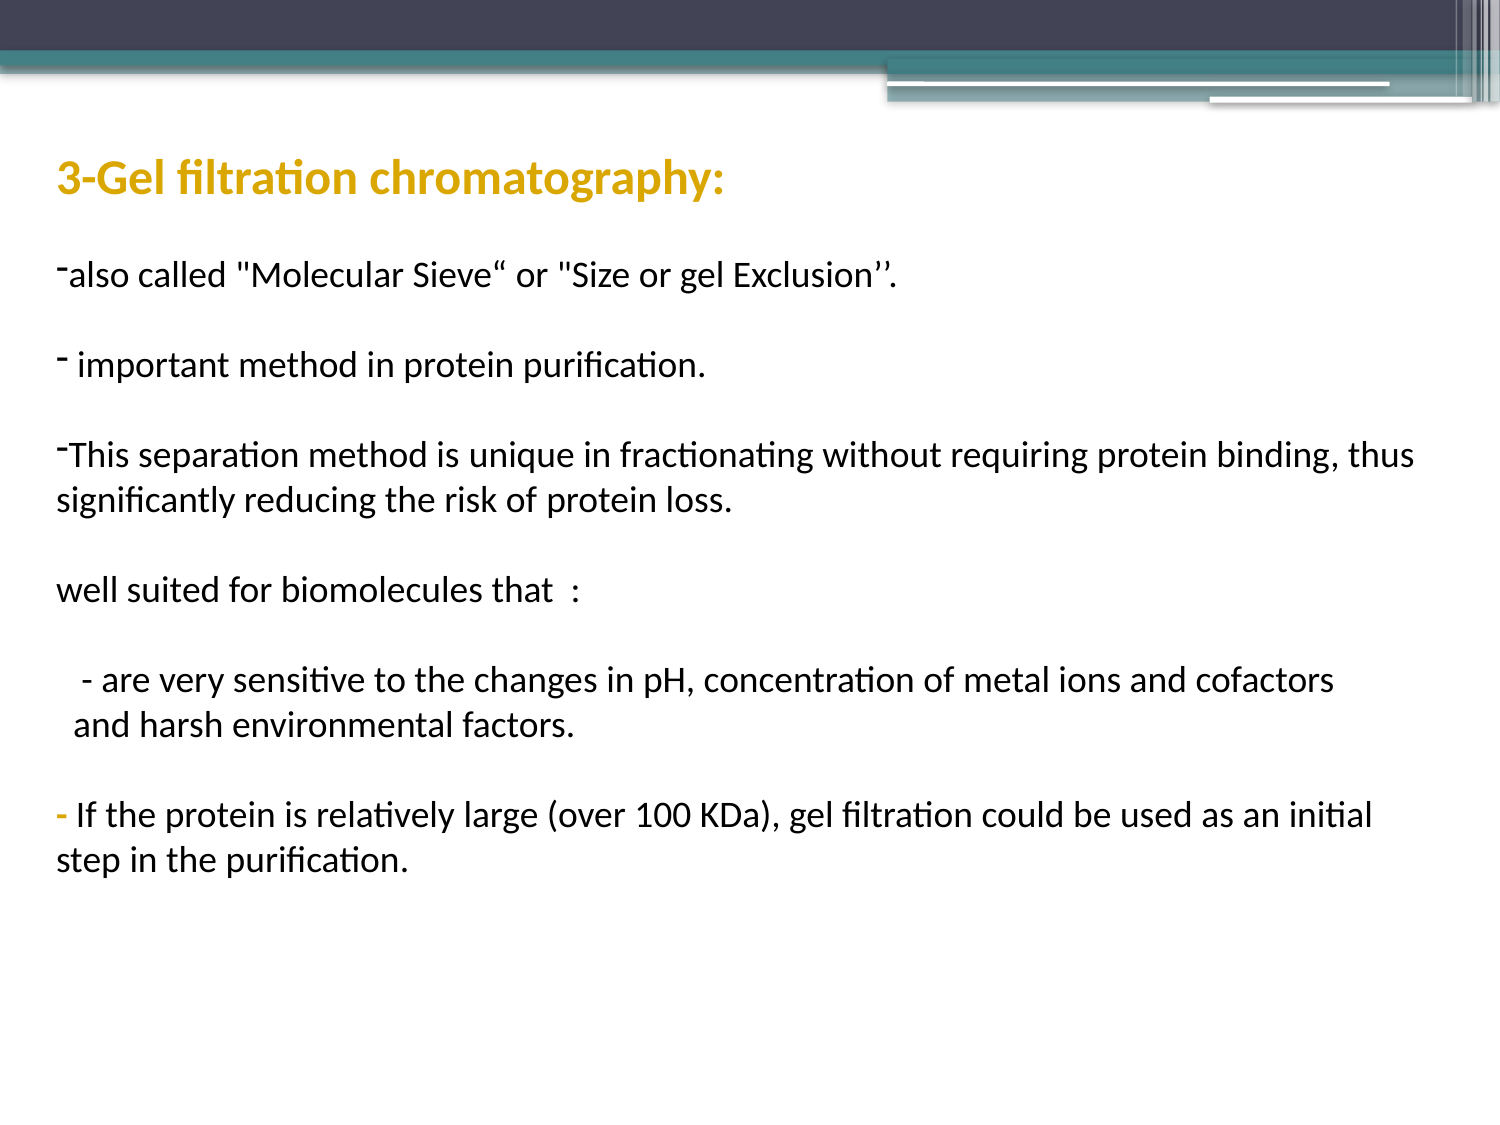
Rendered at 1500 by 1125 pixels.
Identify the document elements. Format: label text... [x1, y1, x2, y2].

text_box 3-Gel filtration chromatography: also called "Molecular Sieve“ or "Size or gel Exclusion’’. important method in protein purification. This separation method is unique in fractionating without requiring protein binding, thus significantly reducing the risk of protein loss. well suited for biomolecules that : - are very sensitive to the changes in pH, concentration of metal ions and cofactors and harsh environmental factors. - If the protein is relatively large (over 100 KDa), gel filtration could be used as an initial step in the purification. [41, 137, 1459, 932]
